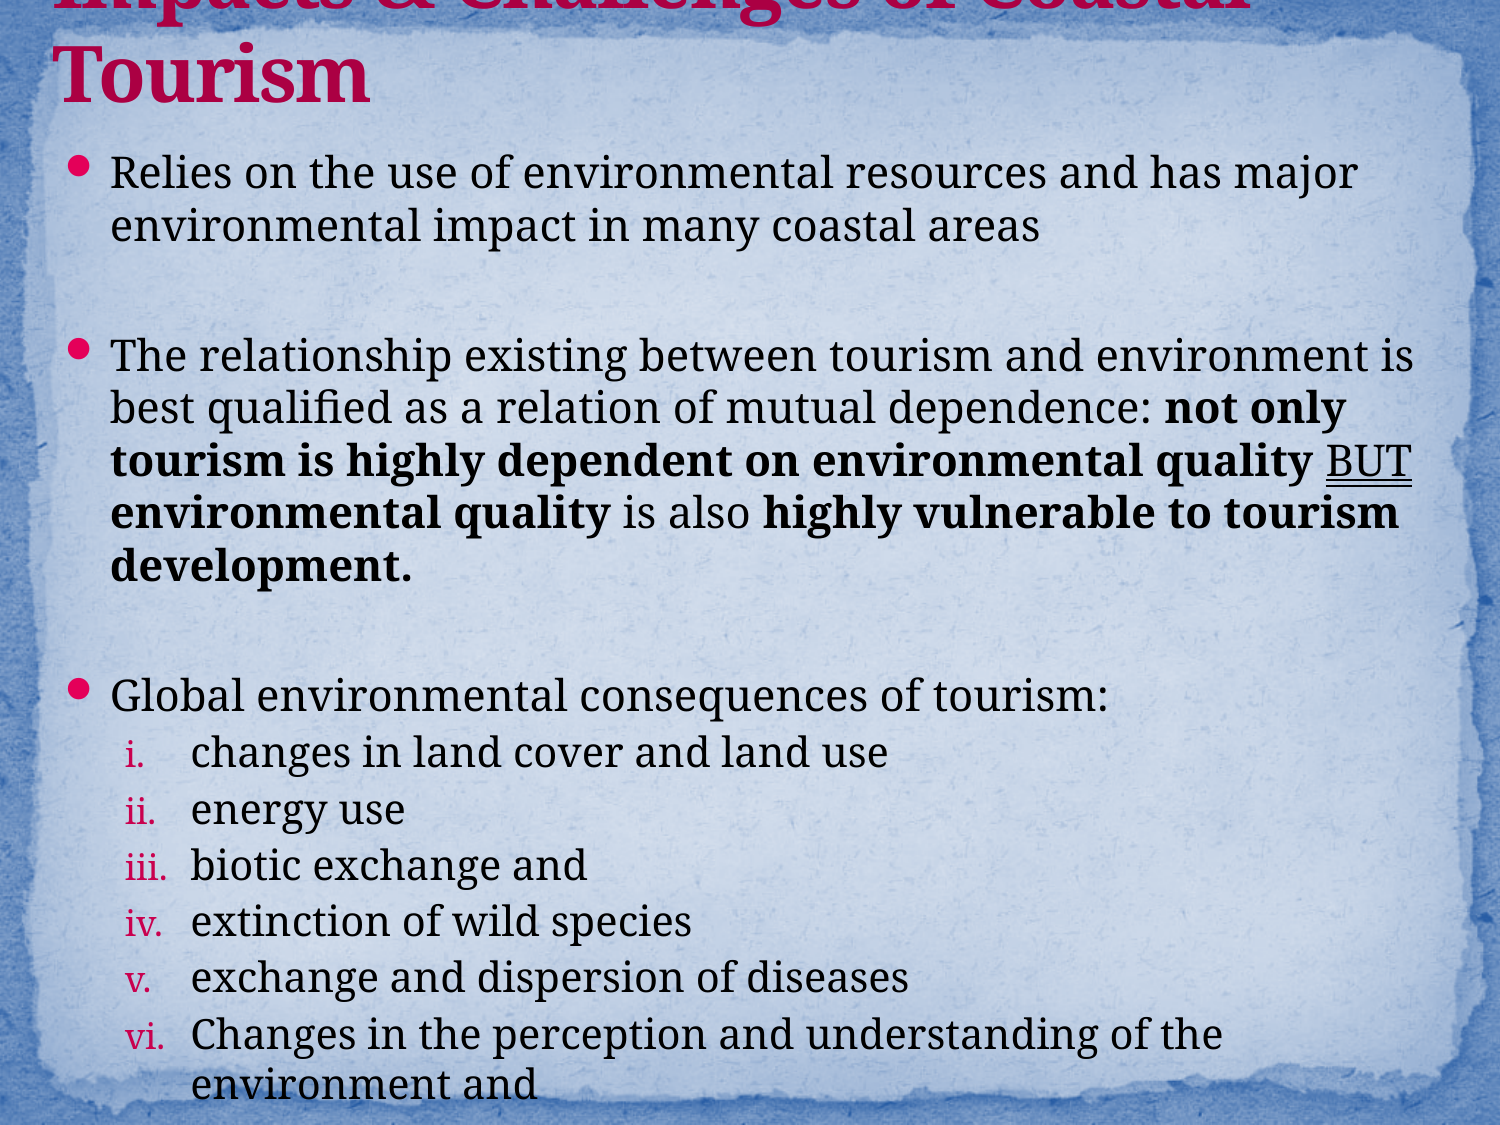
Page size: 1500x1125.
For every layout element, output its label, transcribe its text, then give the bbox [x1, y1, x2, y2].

title Impacts & Challenges of Coastal Tourism [37, 0, 1500, 125]
list Relies on the use of environmental resources and has major environmental impact in many coastal areas The relationship existing between tourism and environment is best qualified as a relation of mutual dependence: not only tourism is highly dependent on environmental quality BUT environmental quality is also highly vulnerable to tourism development. Global environmental consequences of tourism: changes in land cover and land use energy use biotic exchange and extinction of wild species exchange and dispersion of diseases Changes in the perception and understanding of the environment and water use. [50, 137, 1463, 888]
